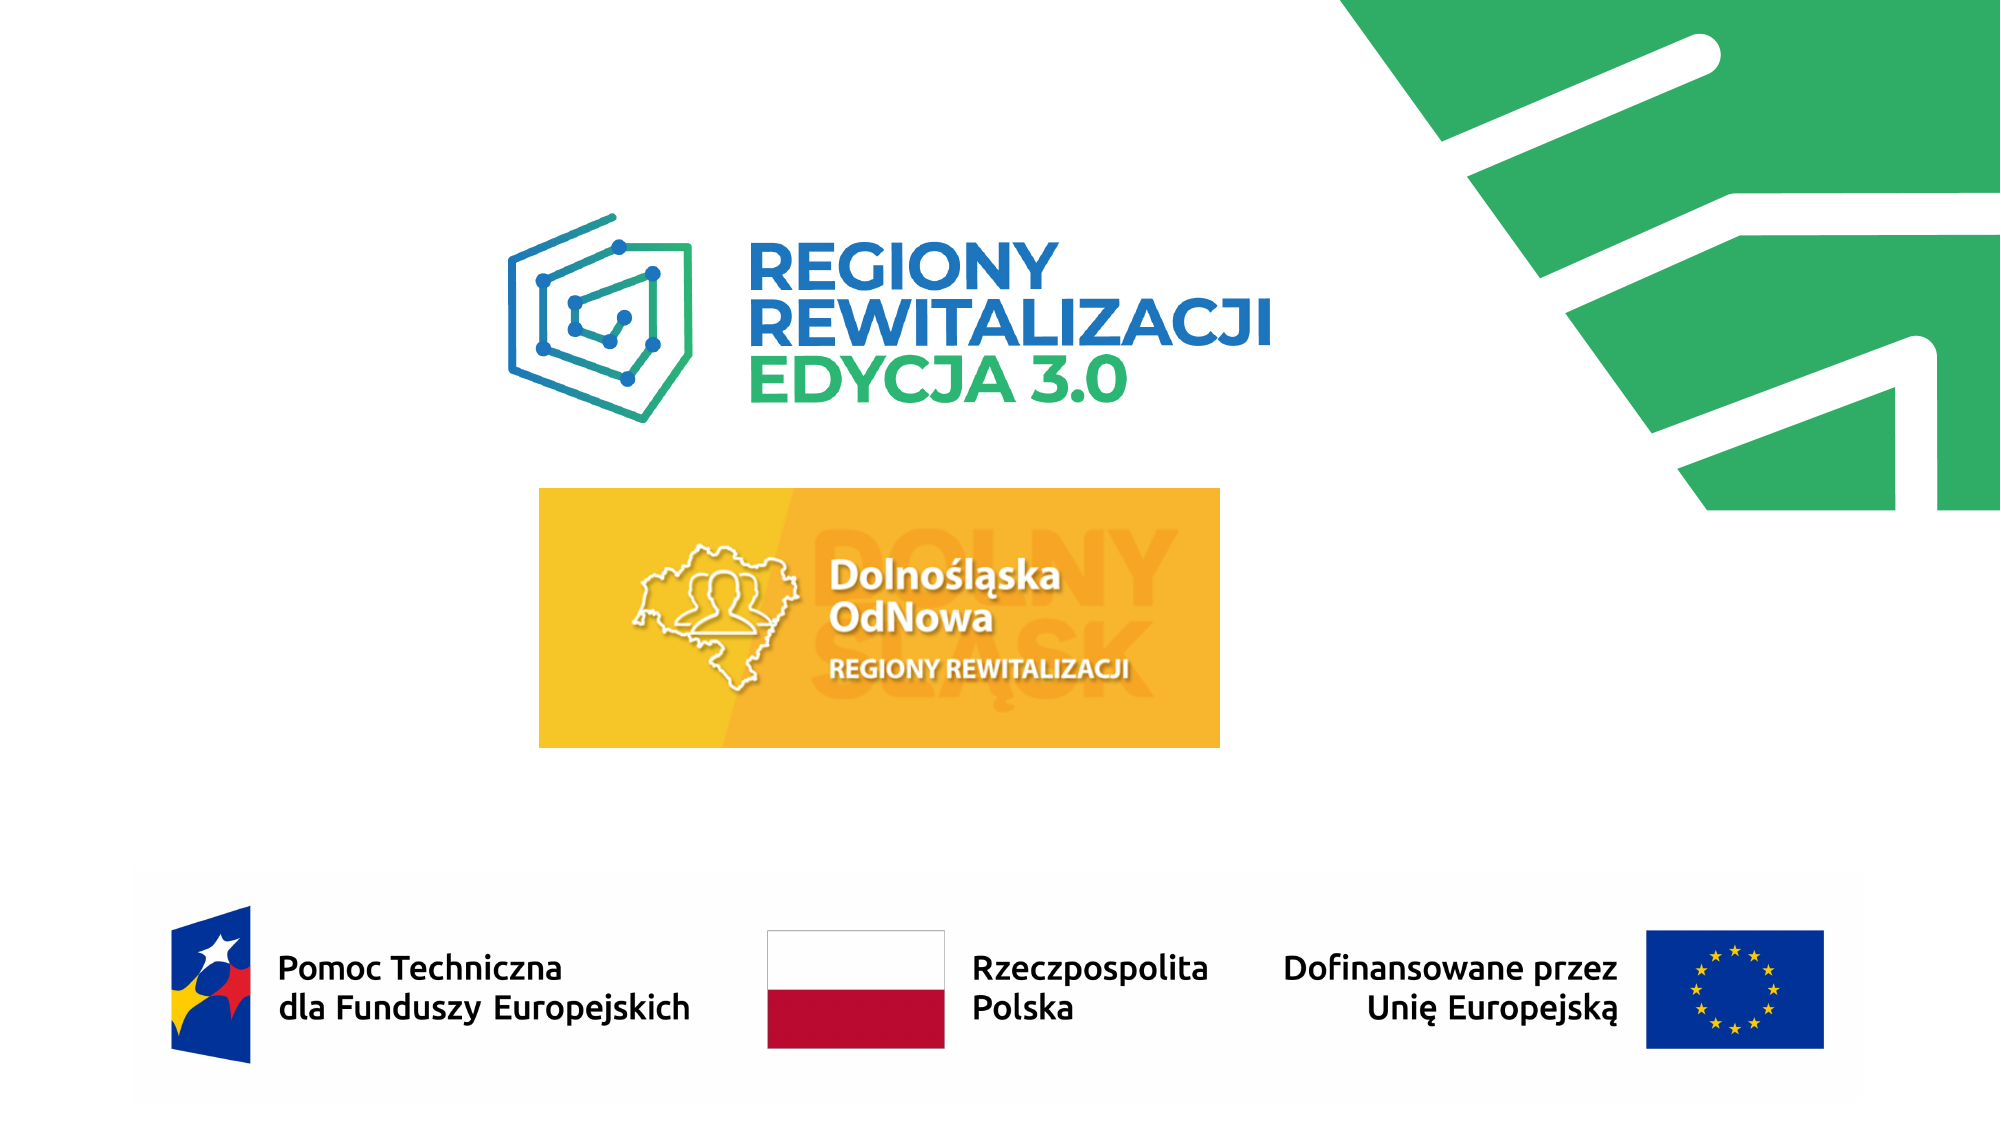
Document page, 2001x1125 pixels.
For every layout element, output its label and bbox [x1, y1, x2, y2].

picture [0, 0, 2000, 1125]
list [539, 488, 1220, 748]
